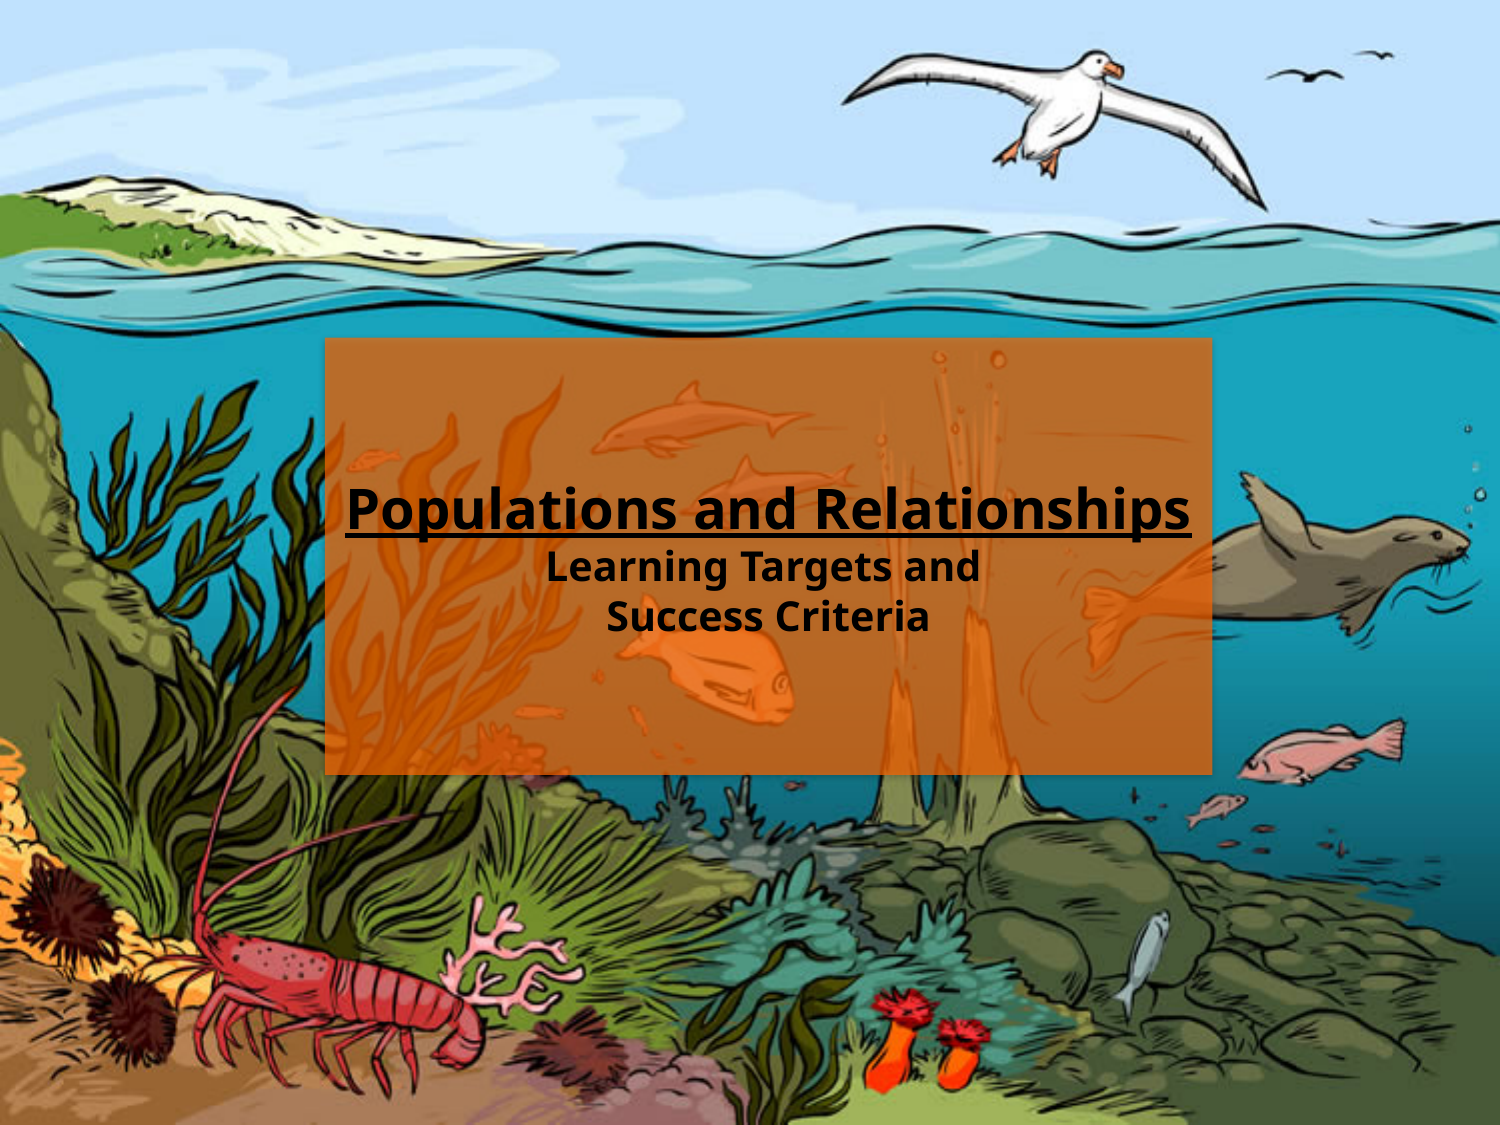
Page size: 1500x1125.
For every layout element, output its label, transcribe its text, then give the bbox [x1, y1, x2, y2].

picture [0, 0, 1500, 1125]
title Populations and Relationships Learning Targets and Success Criteria [324, 337, 1213, 775]
